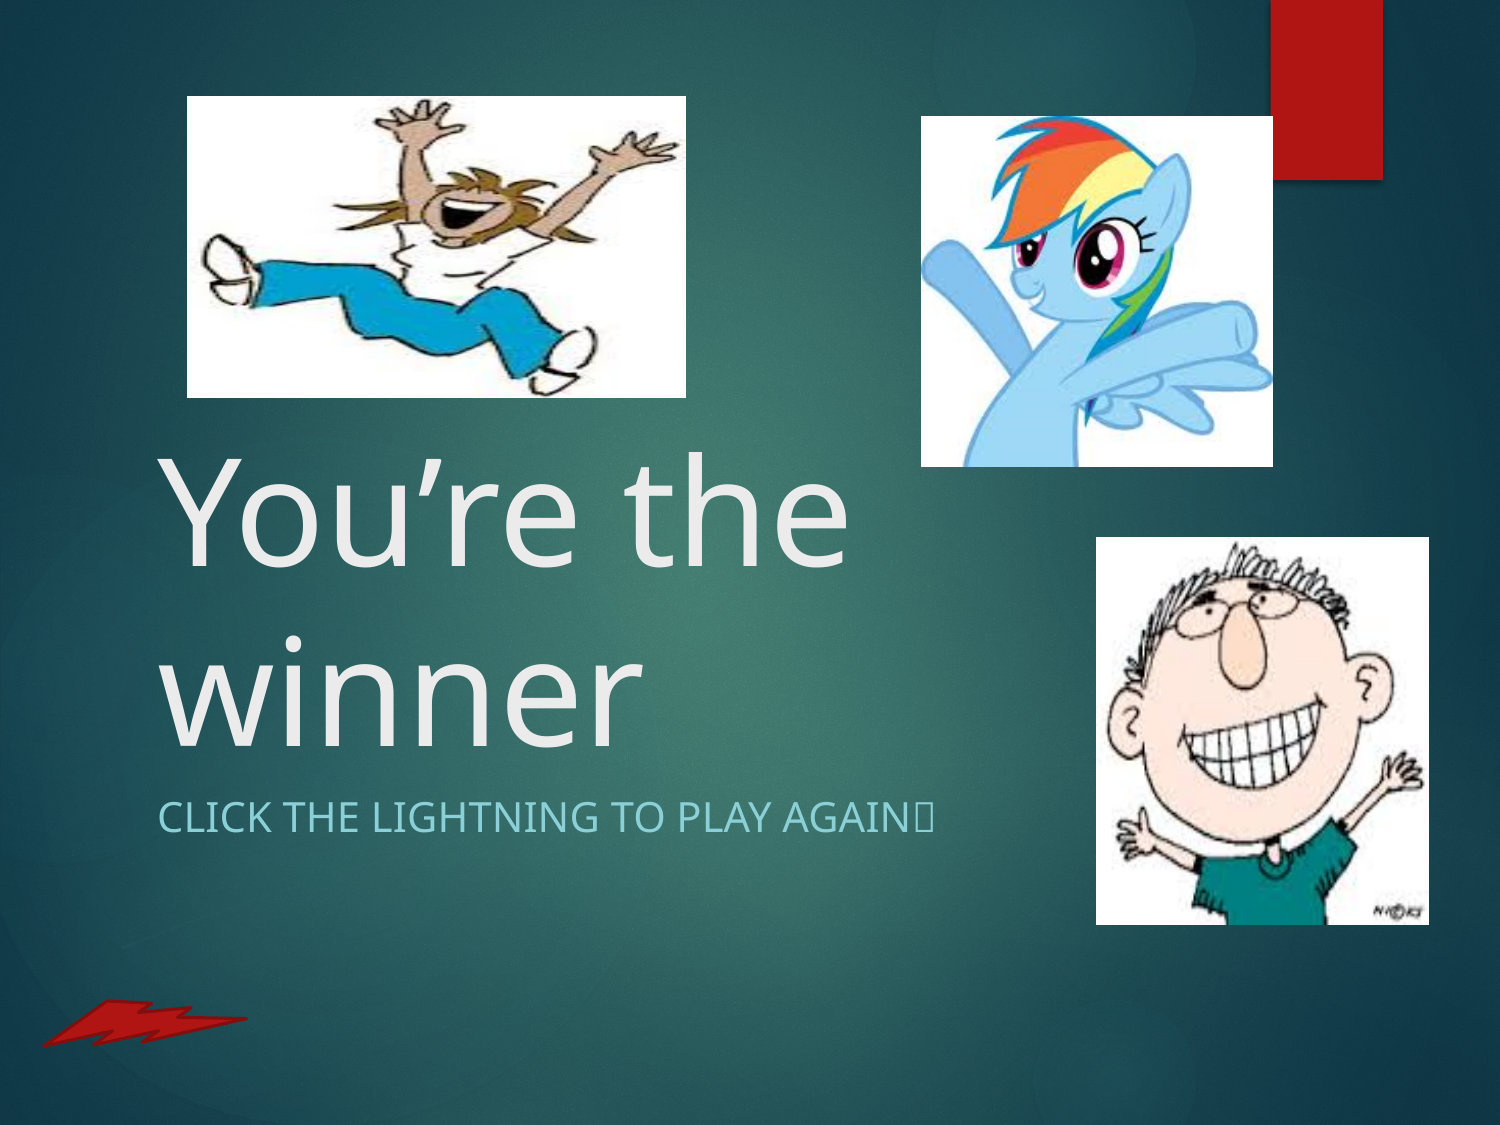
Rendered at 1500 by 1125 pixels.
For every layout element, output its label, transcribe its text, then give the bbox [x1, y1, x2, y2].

picture [187, 95, 686, 398]
picture [920, 116, 1273, 467]
picture [1096, 537, 1429, 926]
title You’re the winner [142, 237, 1229, 784]
subtitle Click the lightning to play again [142, 784, 1090, 925]
text_box [42, 999, 249, 1048]
